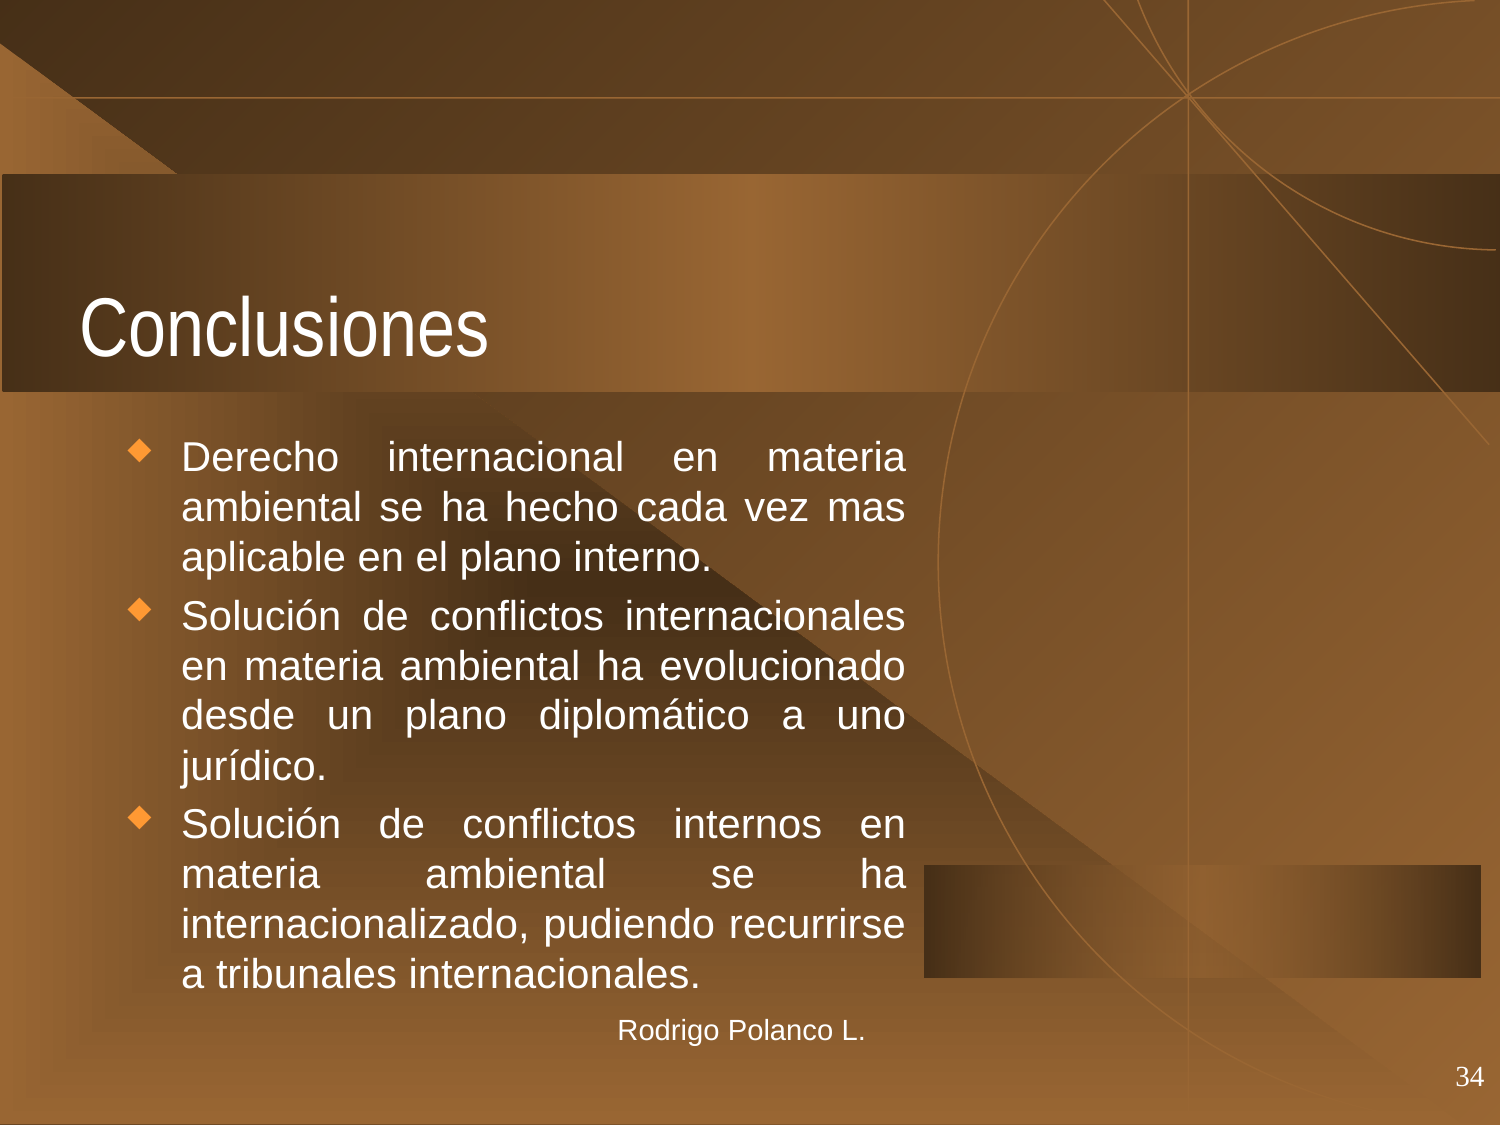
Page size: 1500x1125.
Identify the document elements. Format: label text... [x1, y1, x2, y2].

slide_number 34 [1187, 1049, 1500, 1125]
title Conclusiones [63, 177, 1446, 382]
footer Rodrigo Polanco L. [421, 1003, 1063, 1083]
list Derecho internacional en materia ambiental se ha hecho cada vez mas aplicable en el plano interno. Solución de conflictos internacionales en materia ambiental ha evolucionado desde un plano diplomático a uno jurídico. Solución de conflictos internos en materia ambiental se ha internacionalizado, pudiendo recurrirse a tribunales internacionales. [109, 422, 922, 984]
